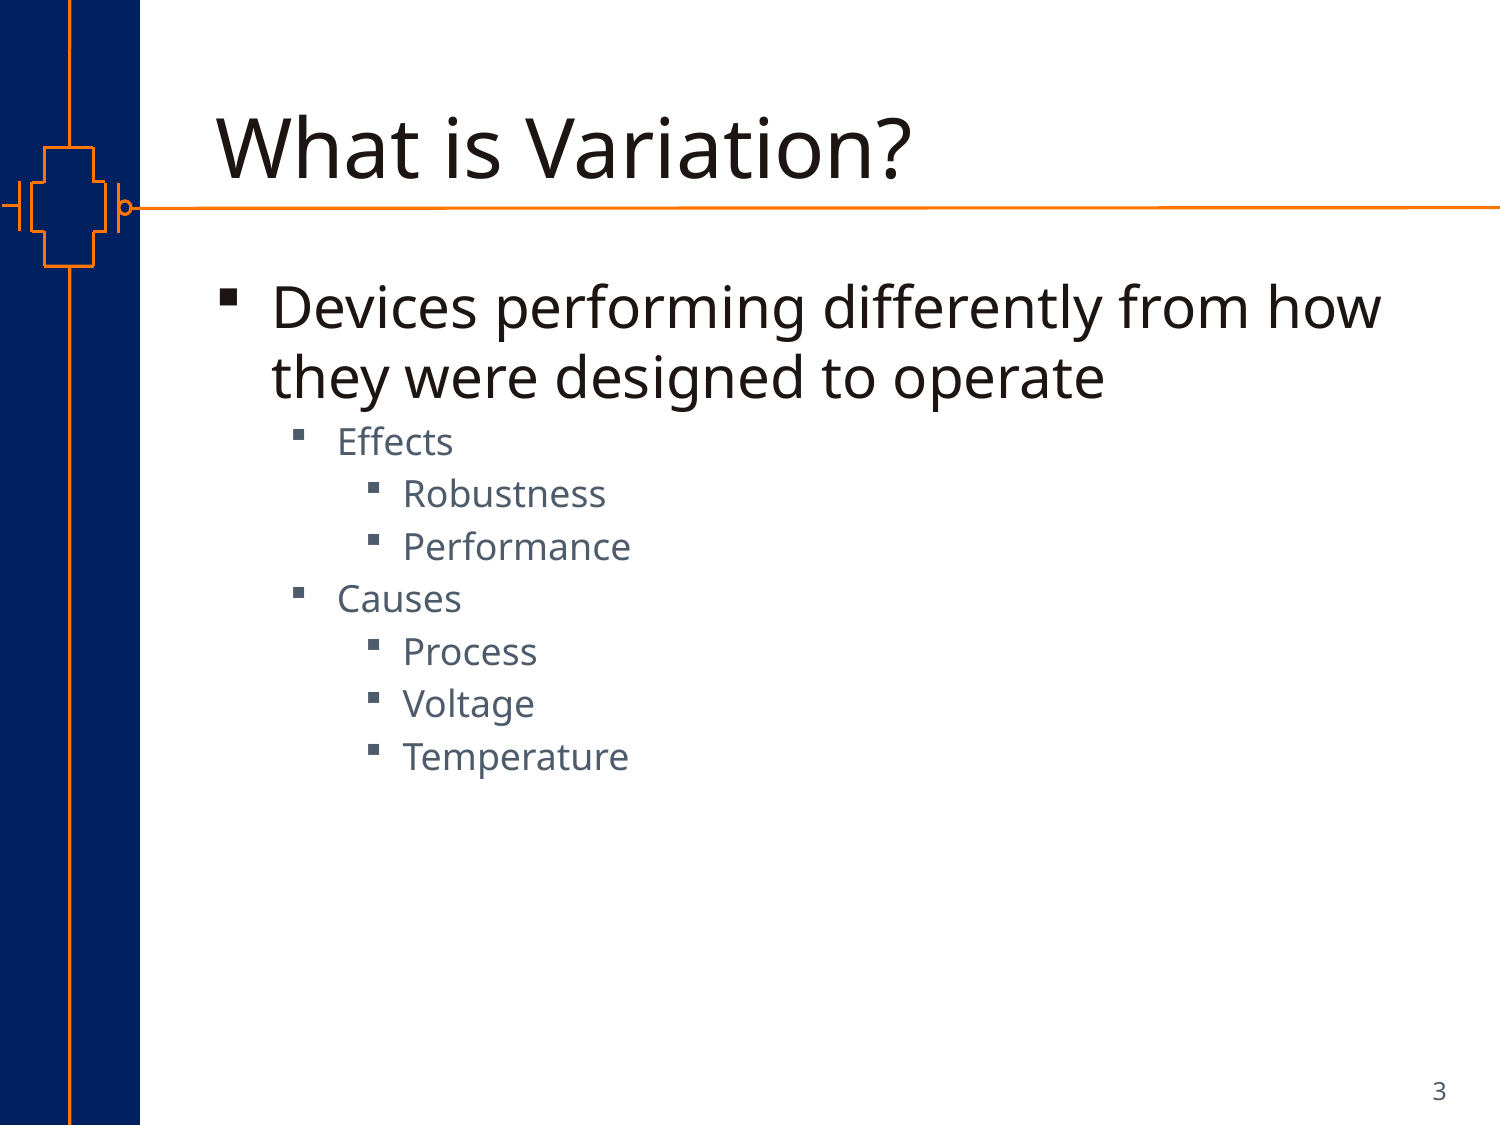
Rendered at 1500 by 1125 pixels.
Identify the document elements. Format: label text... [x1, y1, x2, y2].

title What is Variation? [200, 37, 1388, 203]
list Devices performing differently from how they were designed to operate Effects Robustness Performance Causes Process Voltage Temperature [200, 262, 1425, 988]
slide_number 3 [1417, 1062, 1488, 1123]
